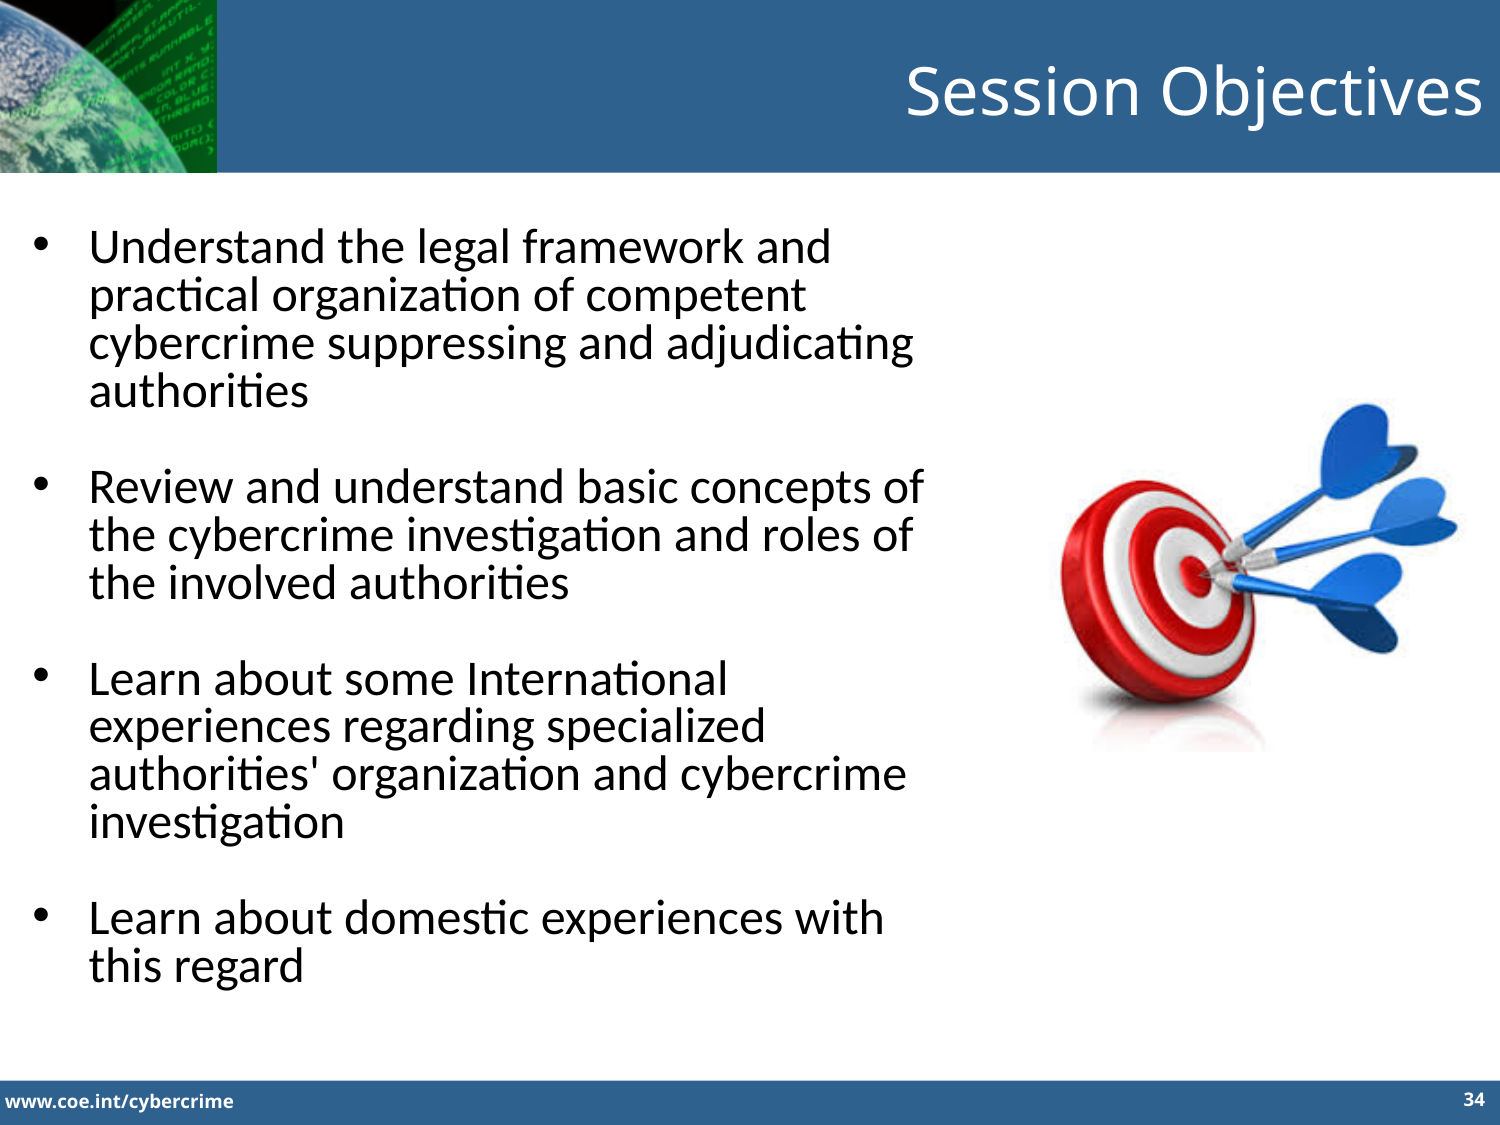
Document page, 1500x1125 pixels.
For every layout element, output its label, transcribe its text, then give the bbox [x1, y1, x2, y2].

text_box Understand the legal framework and practical organization of competent cybercrime suppressing and adjudicating authorities Review and understand basic concepts of the cybercrime investigation and roles of the involved authorities Learn about some International experiences regarding specialized authorities' organization and cybercrime investigation Learn about domestic experiences with this regard [17, 217, 976, 1000]
picture [0, 1, 217, 173]
picture [1021, 398, 1483, 752]
text_box Session Objectives [229, 12, 1500, 166]
slide_number 34 [1162, 1080, 1500, 1125]
